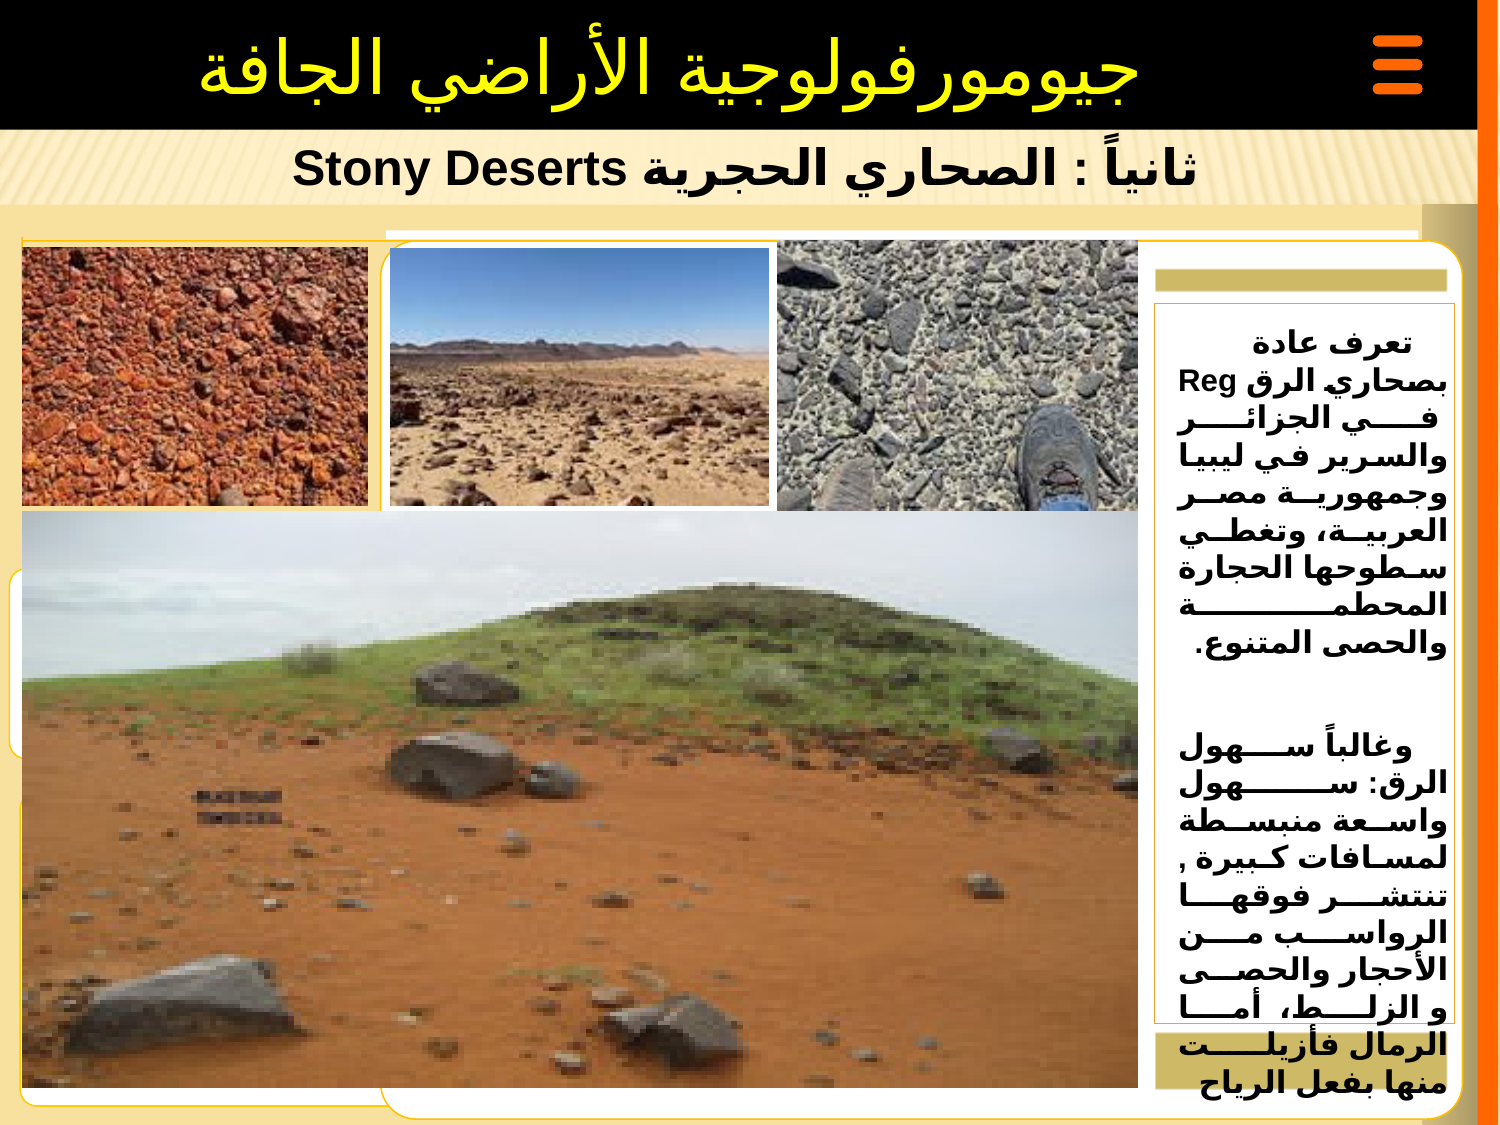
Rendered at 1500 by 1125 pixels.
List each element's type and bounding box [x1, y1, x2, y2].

picture [21, 246, 368, 507]
picture [21, 240, 1138, 1088]
text_box [0, 0, 1498, 1125]
picture [390, 248, 770, 507]
picture [1149, 258, 1455, 1103]
